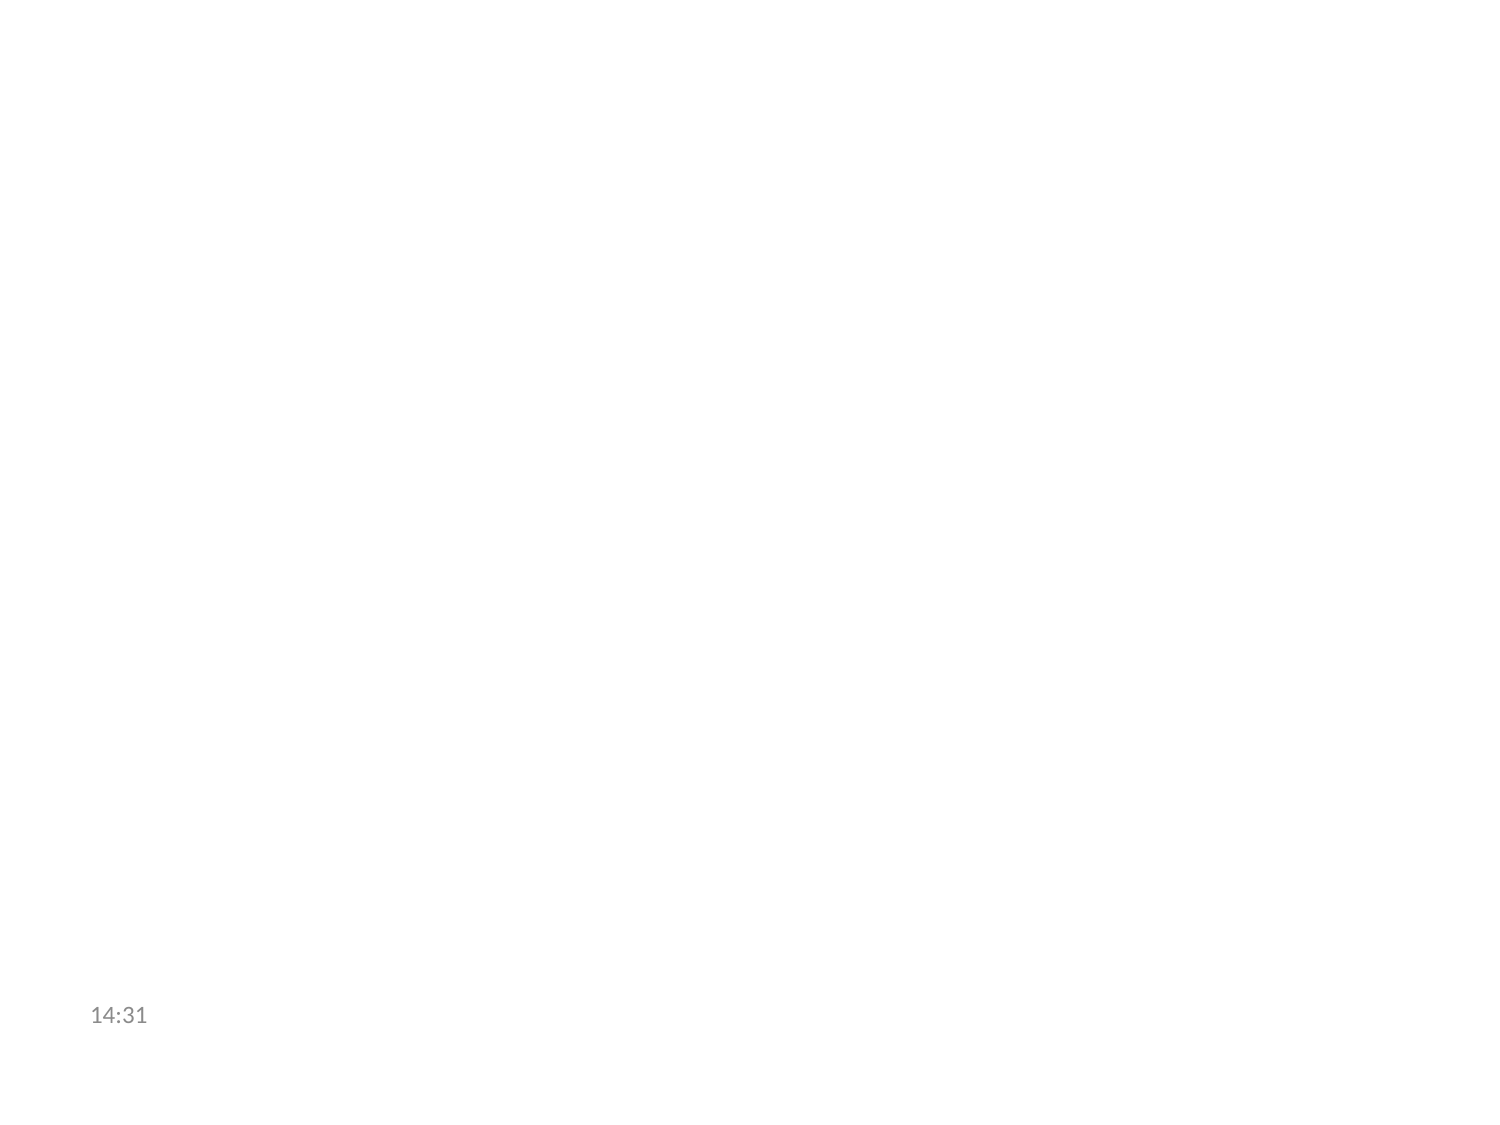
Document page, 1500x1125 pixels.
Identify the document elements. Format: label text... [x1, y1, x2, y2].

text_box 15:35 [75, 983, 425, 1044]
